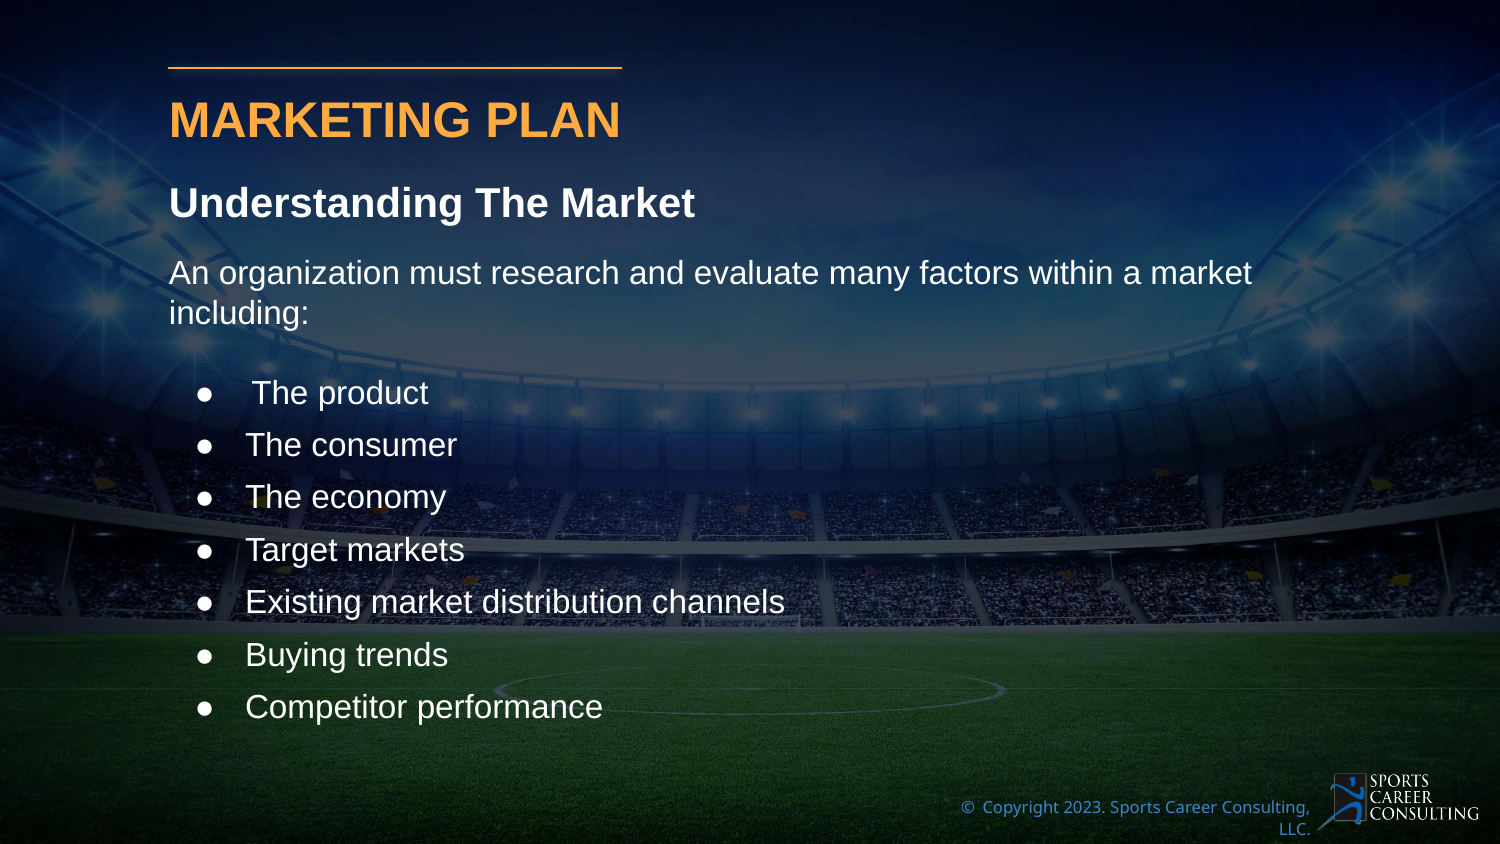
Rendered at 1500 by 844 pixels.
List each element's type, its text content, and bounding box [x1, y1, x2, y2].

list Understanding The Market An organization must research and evaluate many factors within a market including: ● The product ● The consumer ● The economy ● Target markets ● Existing market distribution channels ● Buying trends ● Competitor performance [153, 161, 1396, 704]
picture [0, 0, 1500, 844]
title MARKETING PLAN [153, 72, 1095, 161]
text_box © Copyright 2023. Sports Career Consulting, LLC. [914, 769, 1326, 844]
